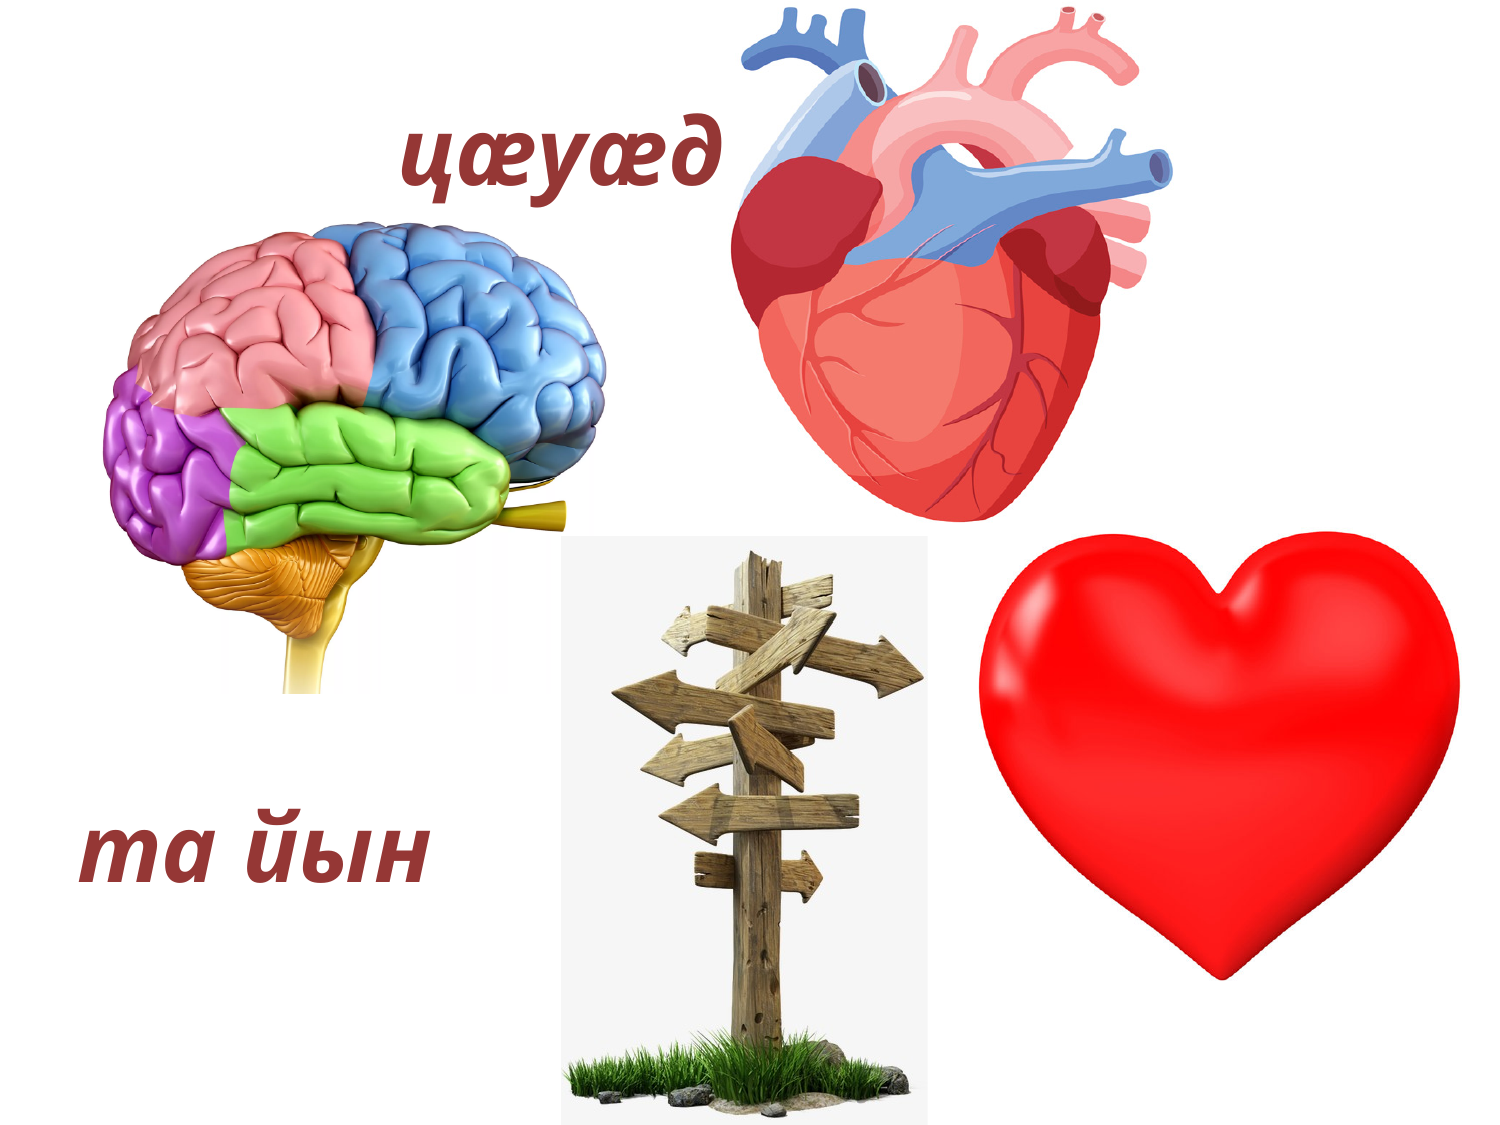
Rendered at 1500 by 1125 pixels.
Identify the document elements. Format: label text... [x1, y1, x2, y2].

title цæуæд [371, 54, 721, 243]
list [726, 0, 1176, 528]
text_box та йын [53, 751, 457, 939]
picture [974, 526, 1462, 988]
picture [100, 219, 928, 1125]
